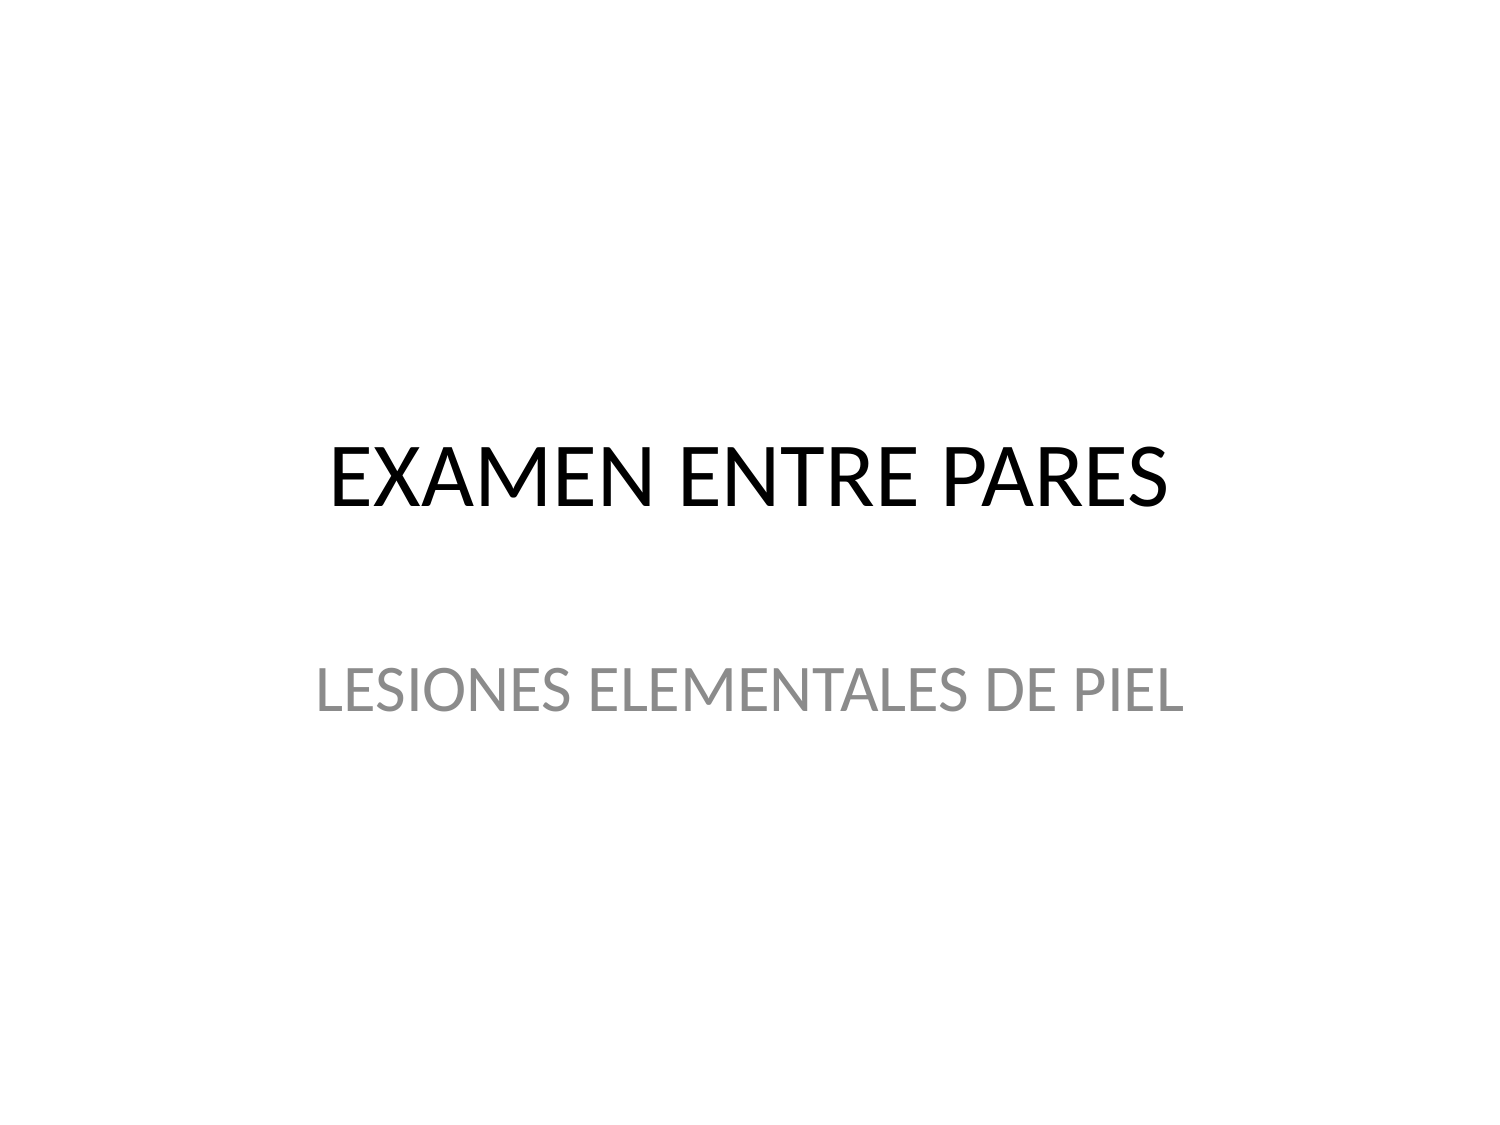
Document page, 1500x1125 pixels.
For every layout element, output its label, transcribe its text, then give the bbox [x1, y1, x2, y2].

title EXAMEN ENTRE PARES [112, 349, 1388, 591]
subtitle LESIONES ELEMENTALES DE PIEL [225, 637, 1275, 925]
